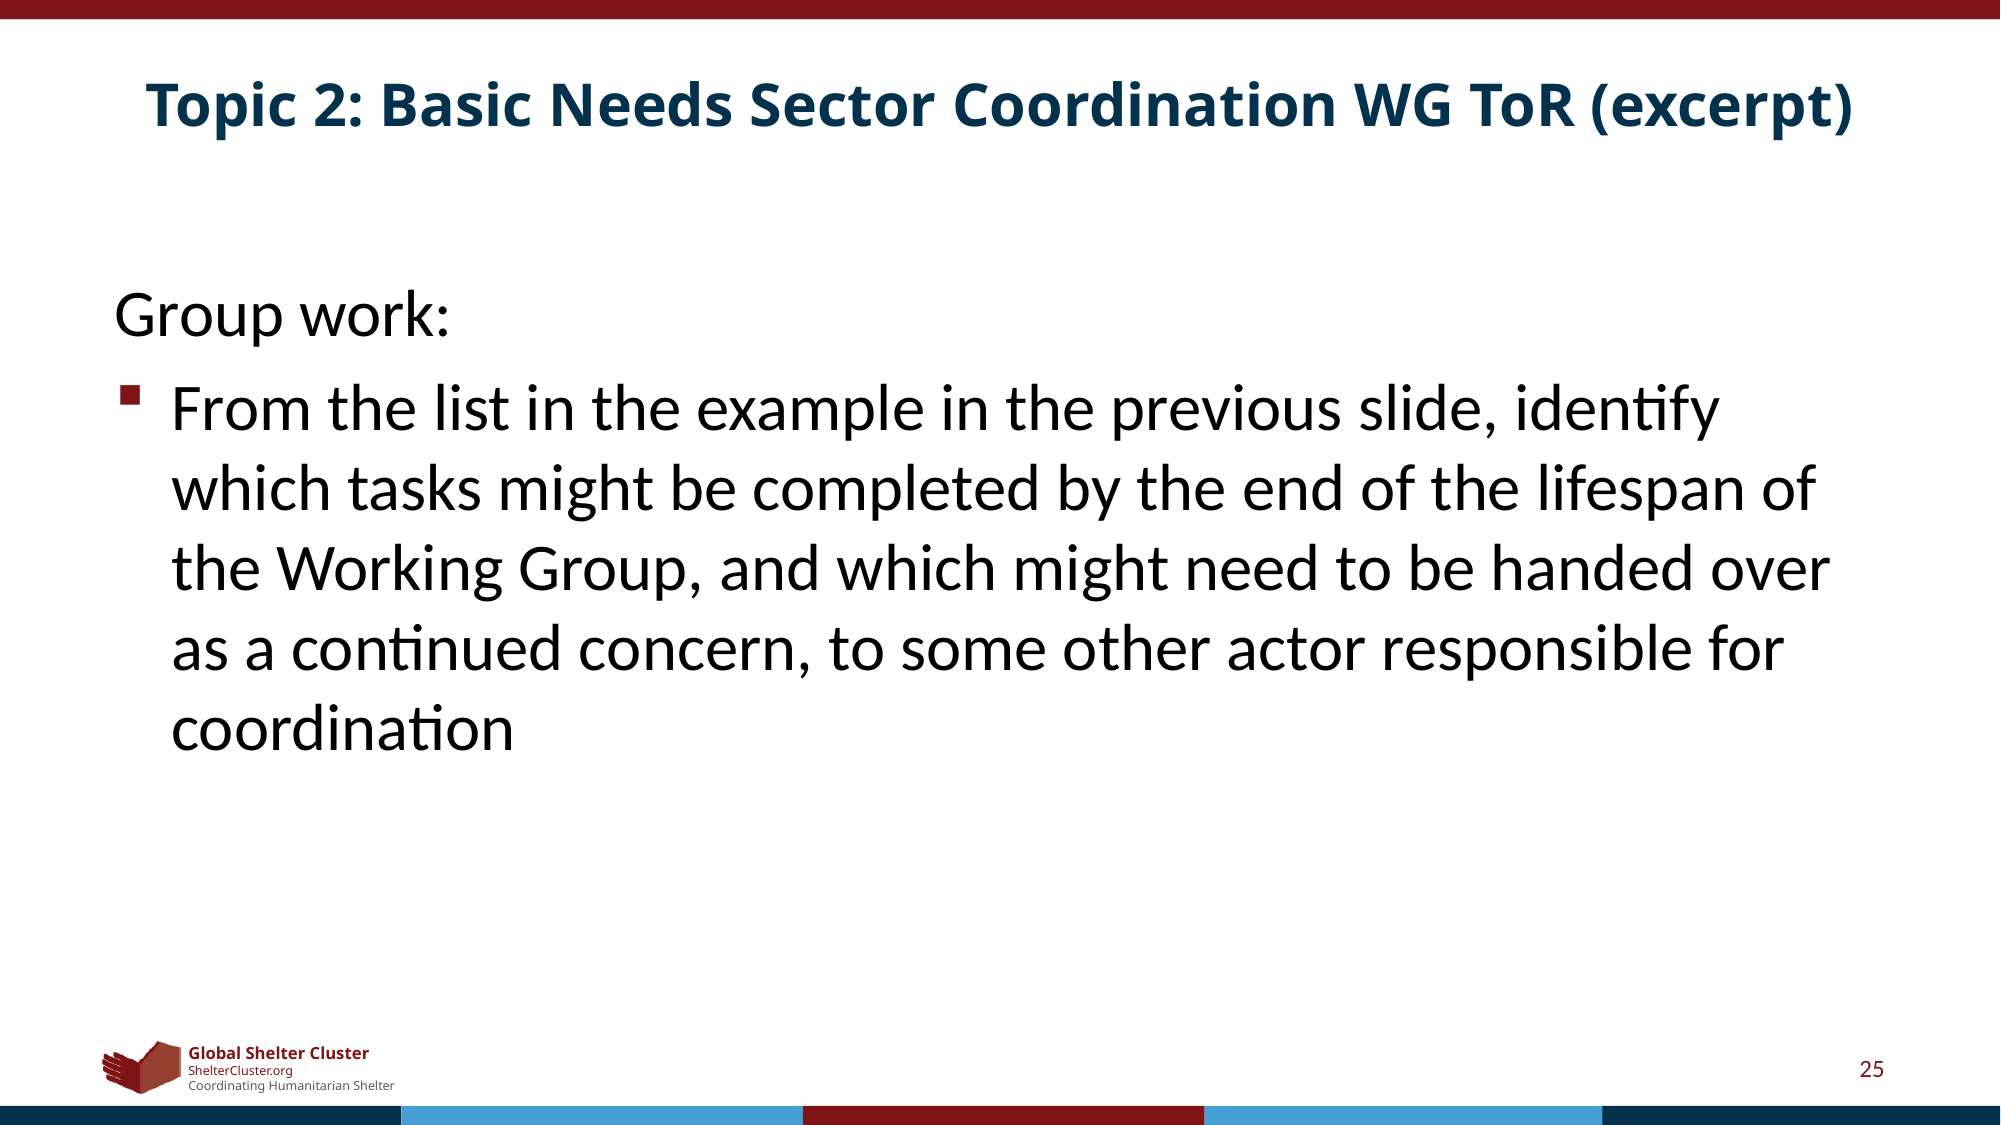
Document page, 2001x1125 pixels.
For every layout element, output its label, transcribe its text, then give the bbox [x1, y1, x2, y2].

title Topic 2: Basic Needs Sector Coordination WG ToR (excerpt) [99, 45, 1900, 233]
slide_number 25 [1433, 1037, 1900, 1098]
picture [102, 1041, 181, 1094]
list Group work: From the list in the example in the previous slide, identify which tasks might be completed by the end of the lifespan of the Working Group, and which might need to be handed over as a continued concern, to some other actor responsible for coordination [99, 262, 1900, 988]
